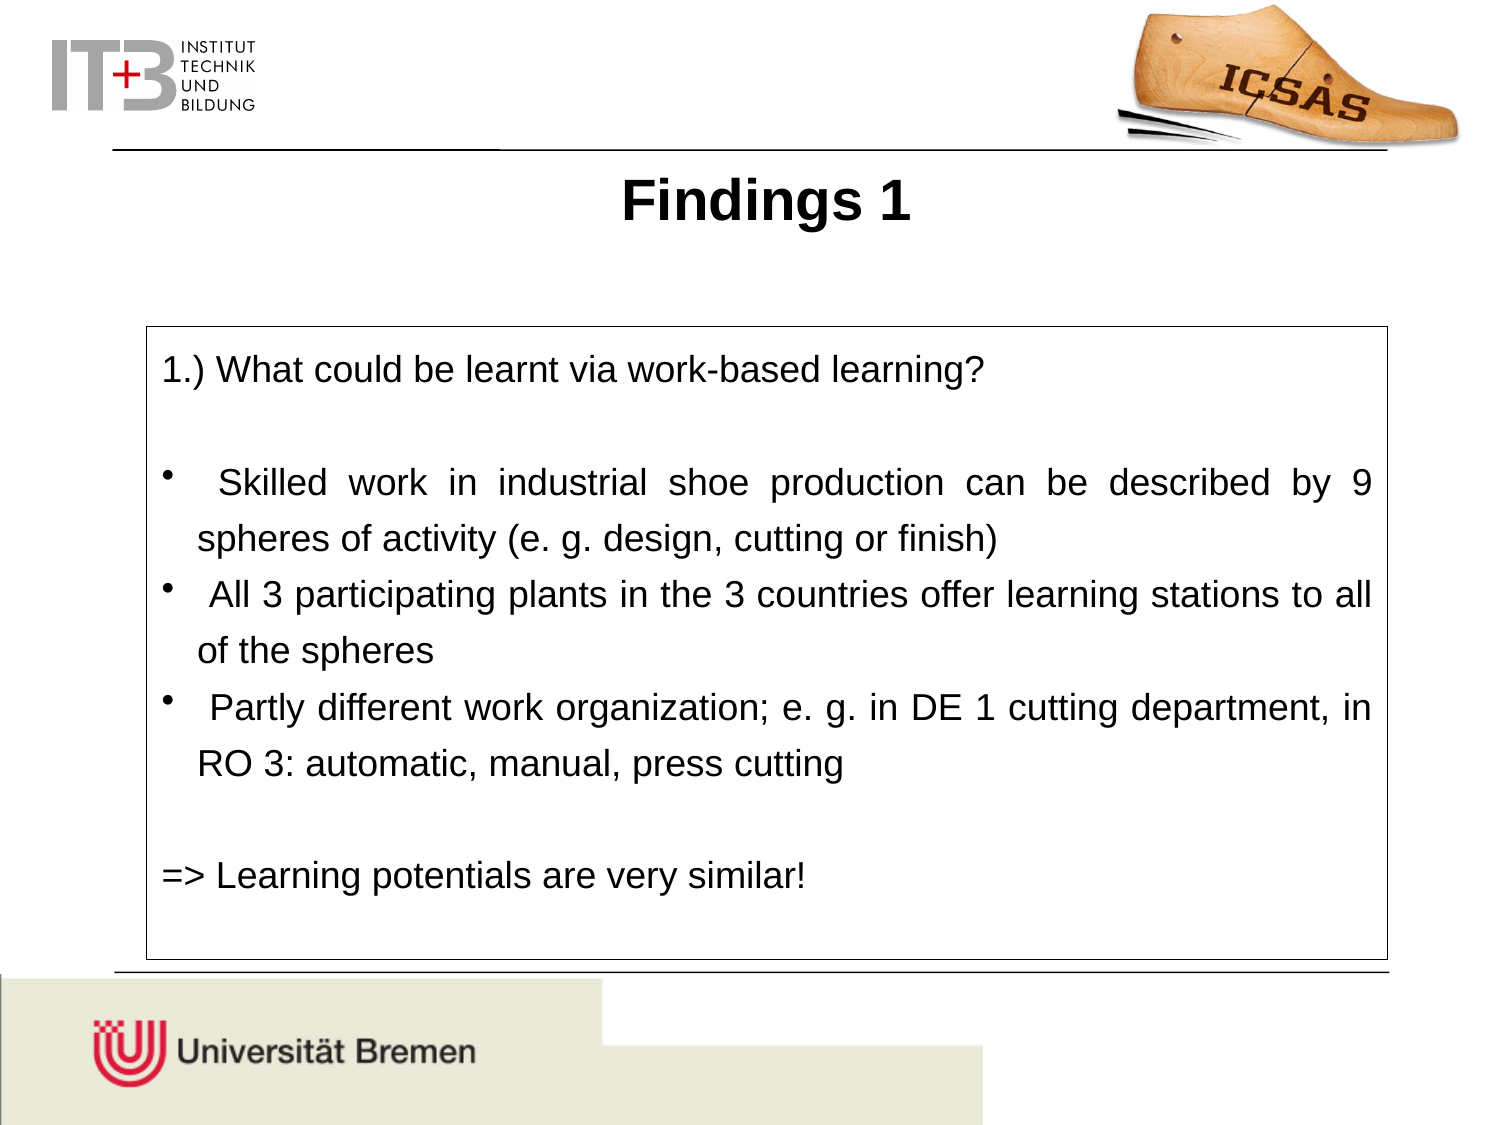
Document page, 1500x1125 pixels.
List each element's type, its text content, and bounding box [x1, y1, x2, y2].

picture [52, 40, 255, 111]
picture [1111, 2, 1464, 153]
text_box 1.) What could be learnt via work-based learning? Skilled work in industrial shoe production can be described by 9 spheres of activity (e. g. design, cutting or finish) All 3 participating plants in the 3 countries offer learning stations to all of the spheres Partly different work organization; e. g. in DE 1 cutting department, in RO 3: automatic, manual, press cutting => Learning potentials are very similar! [146, 326, 1388, 960]
text_box Findings 1 [606, 155, 928, 240]
picture [0, 974, 983, 1125]
